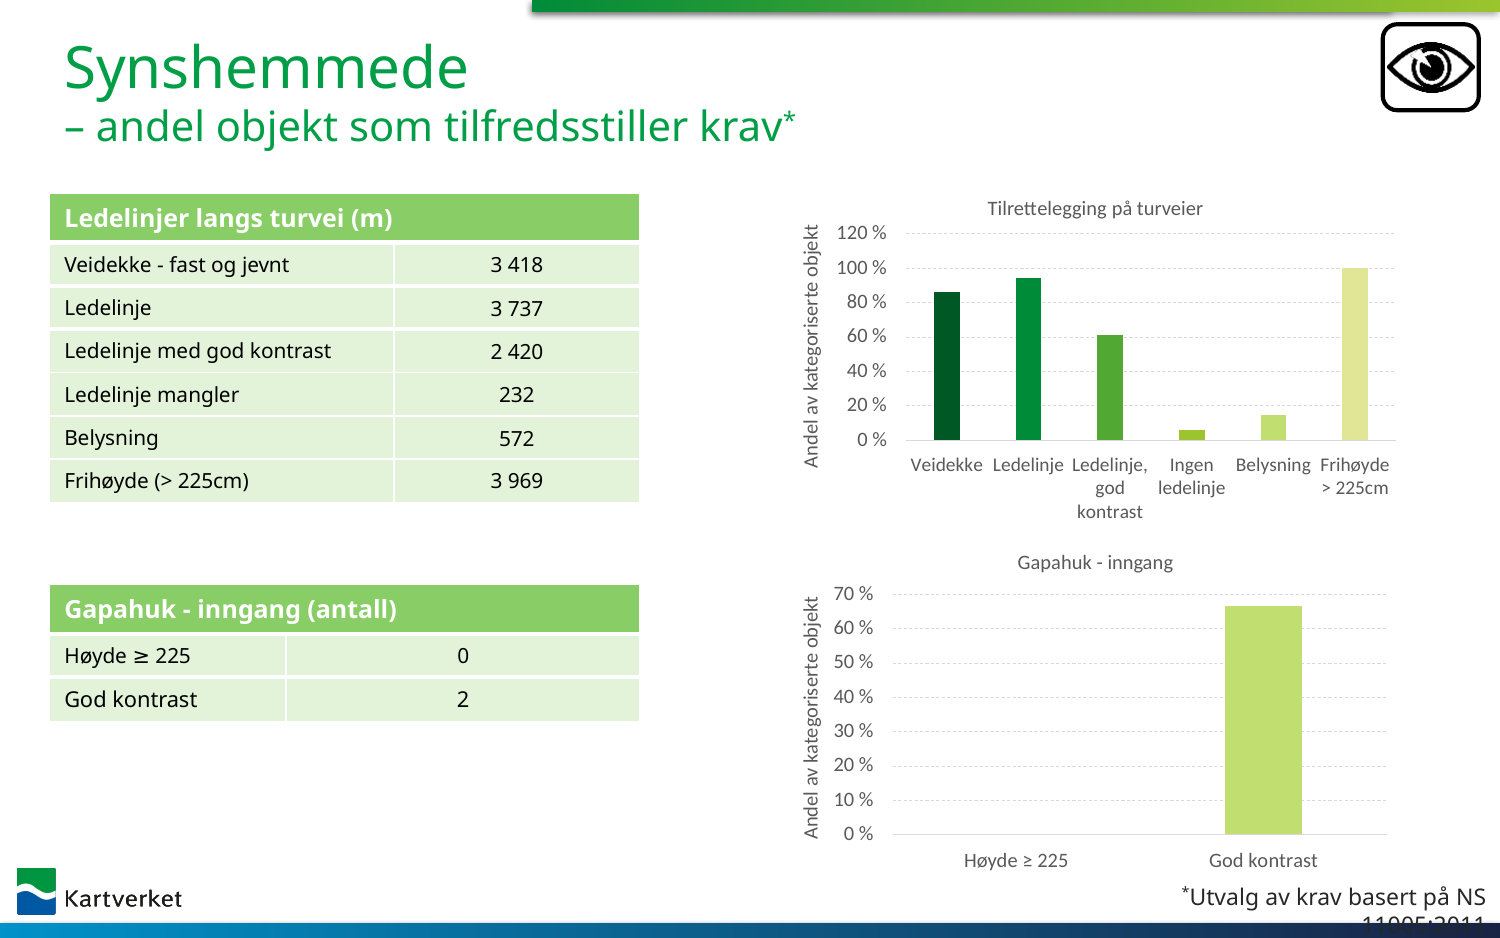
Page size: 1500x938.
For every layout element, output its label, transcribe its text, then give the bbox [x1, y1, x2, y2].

table_cell 572 [395, 417, 639, 458]
table_cell 0 [287, 636, 639, 675]
picture [791, 187, 1400, 526]
table_cell 3 969 [395, 460, 639, 502]
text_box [1382, 24, 1480, 111]
table_cell 3 418 [395, 245, 639, 284]
table_cell Høyde ≥ 225 [50, 636, 285, 675]
table_cell Ledelinje [50, 288, 393, 327]
table_header Ledelinjer langs turvei (m) [50, 194, 639, 240]
picture [791, 541, 1400, 880]
table_cell 2 420 [395, 331, 639, 372]
table_cell 2 [287, 679, 639, 721]
text_box Synshemmede – andel objekt som tilfredsstiller krav* [49, 24, 1431, 158]
table_cell Ledelinje med god kontrast [50, 331, 393, 372]
table_cell 3 737 [395, 288, 639, 327]
table_cell 232 [395, 373, 639, 415]
text_box *Utvalg av krav basert på NS 11005:2011 [1068, 873, 1500, 938]
table_header Gapahuk - inngang (antall) [50, 585, 639, 632]
table_cell Veidekke - fast og jevnt [50, 245, 393, 284]
table_cell God kontrast [50, 679, 285, 721]
table_cell Ledelinje mangler [50, 373, 393, 415]
table_cell Belysning [50, 417, 393, 458]
table_cell Frihøyde (> 225cm) [50, 460, 393, 502]
